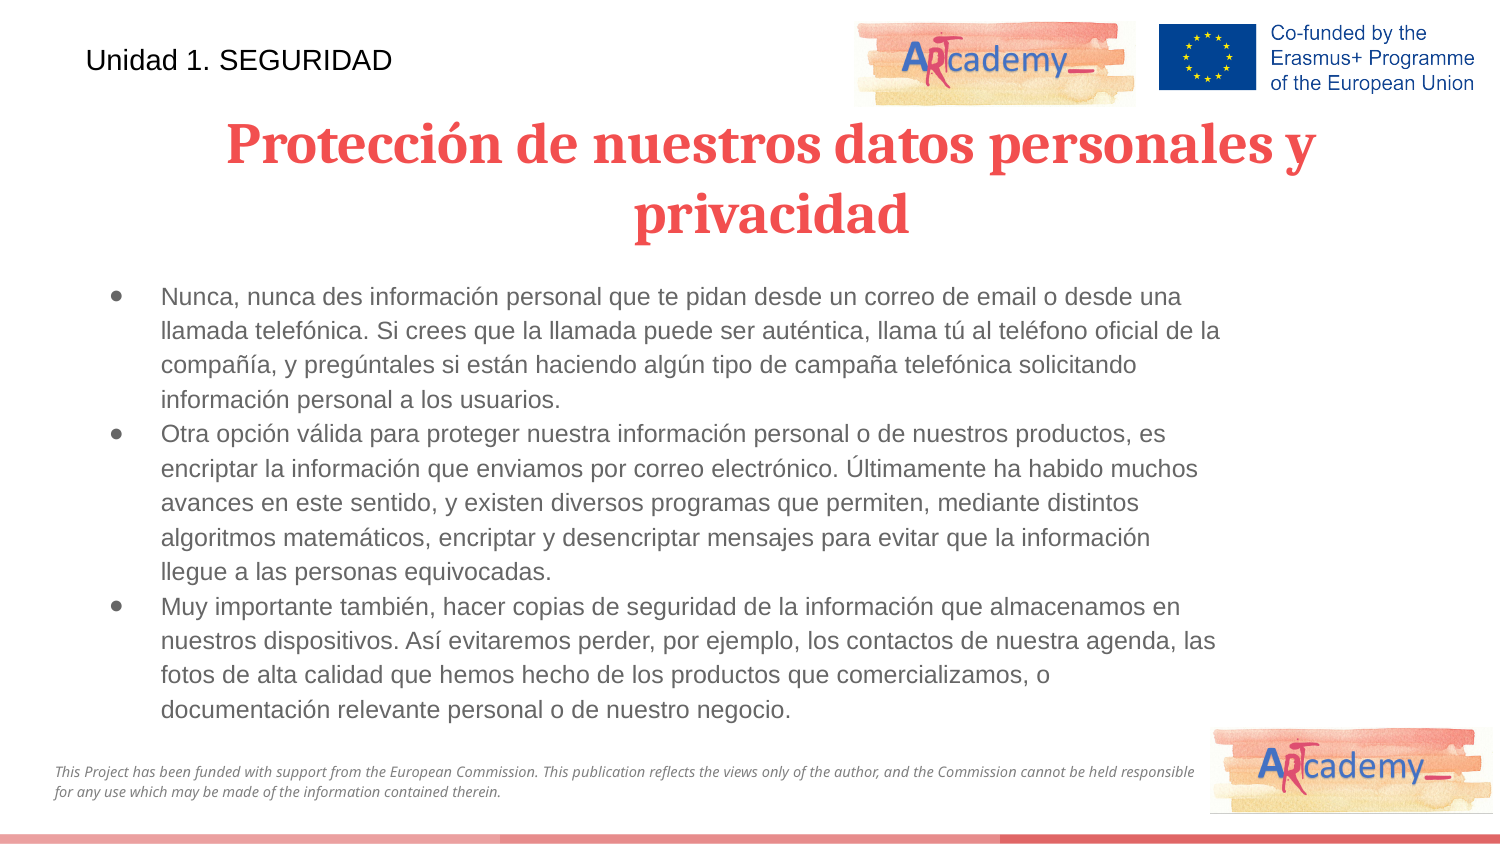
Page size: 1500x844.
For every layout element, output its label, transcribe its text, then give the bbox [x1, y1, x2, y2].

picture [1210, 709, 1493, 844]
title Protección de nuestros datos personales y privacidad [70, 53, 1474, 261]
text_box Unidad 1. SEGURIDAD [70, 33, 492, 84]
picture [1158, 24, 1474, 94]
text_box This Project has been funded with support from the European Commission. This publication reflects the views only of the author, and the Commission cannot be held responsible for any use which may be made of the information contained therein. [39, 754, 1205, 799]
list Nunca, nunca des información personal que te pidan desde un correo de email o desde una llamada telefónica. Si crees que la llamada puede ser auténtica, llama tú al teléfono oficial de la compañía, y pregúntales si están haciendo algún tipo de campaña telefónica solicitando información personal a los usuarios. Otra opción válida para proteger nuestra información personal o de nuestros productos, es encriptar la información que enviamos por correo electrónico. Últimamente ha habido muchos avances en este sentido, y existen diversos programas que permiten, mediante distintos algoritmos matemáticos, encriptar y desencriptar mensajes para evitar que la información llegue a las personas equivocadas. Muy importante también, hacer copias de seguridad de la información que almacenamos en nuestros dispositivos. Así evitaremos perder, por ejemplo, los contactos de nuestra agenda, las fotos de alta calidad que hemos hecho de los productos que comercializamos, o documentación relevante personal o de nuestro negocio. [70, 260, 1242, 547]
picture [854, 2, 1137, 138]
